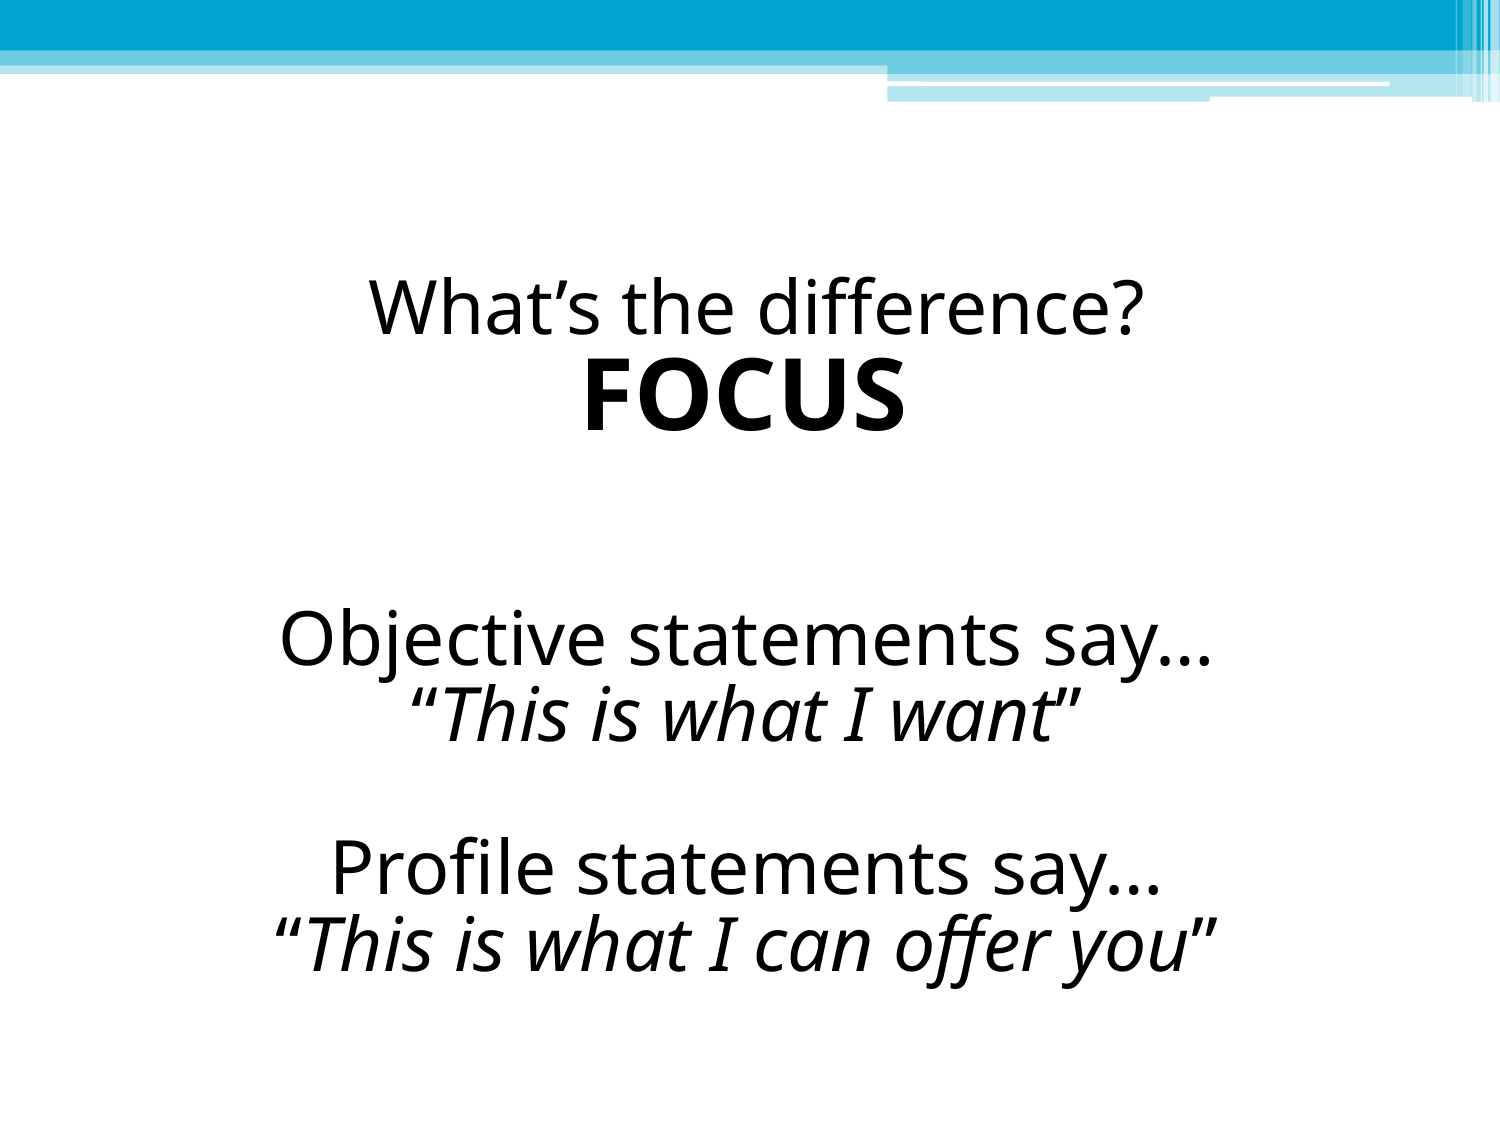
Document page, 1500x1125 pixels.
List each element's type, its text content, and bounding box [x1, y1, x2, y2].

list What’s the difference? FOCUS Objective statements say… “This is what I want” Profile statements say… “This is what I can offer you” [75, 174, 1425, 1088]
